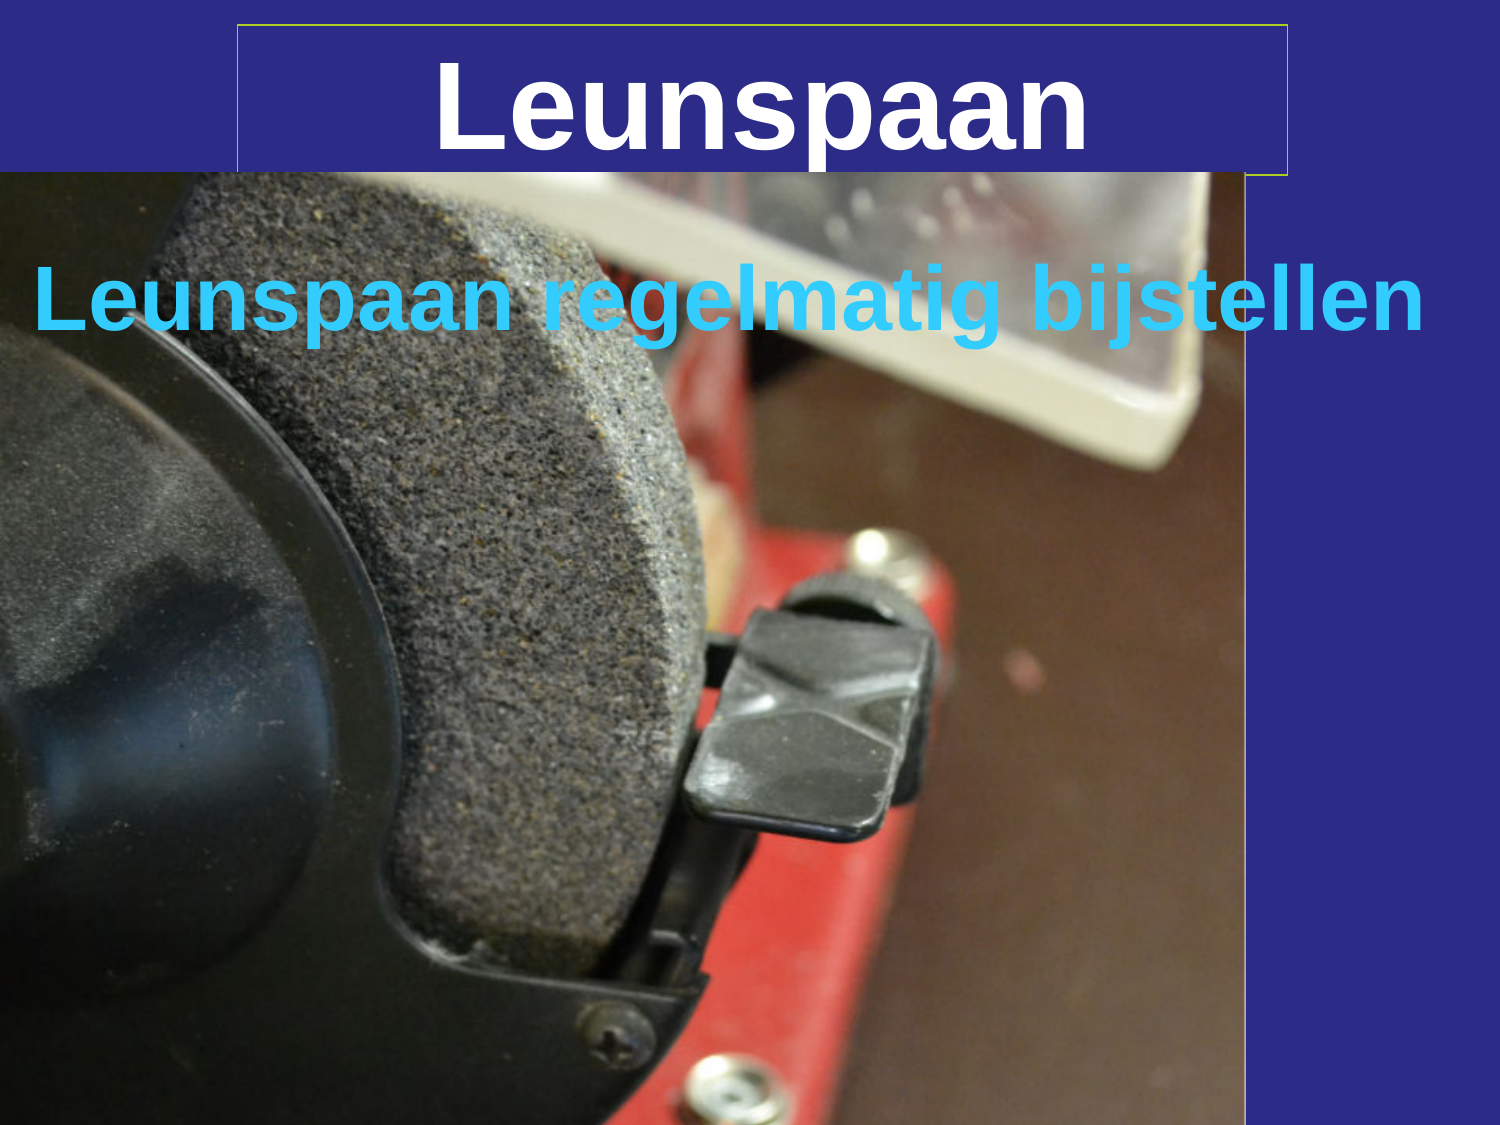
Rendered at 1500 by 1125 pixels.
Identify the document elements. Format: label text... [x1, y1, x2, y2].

text_box Leunspaan regelmatig bijstellen [1248, 231, 1500, 357]
title Leunspaan [237, 24, 1288, 176]
picture [0, 172, 1246, 1125]
